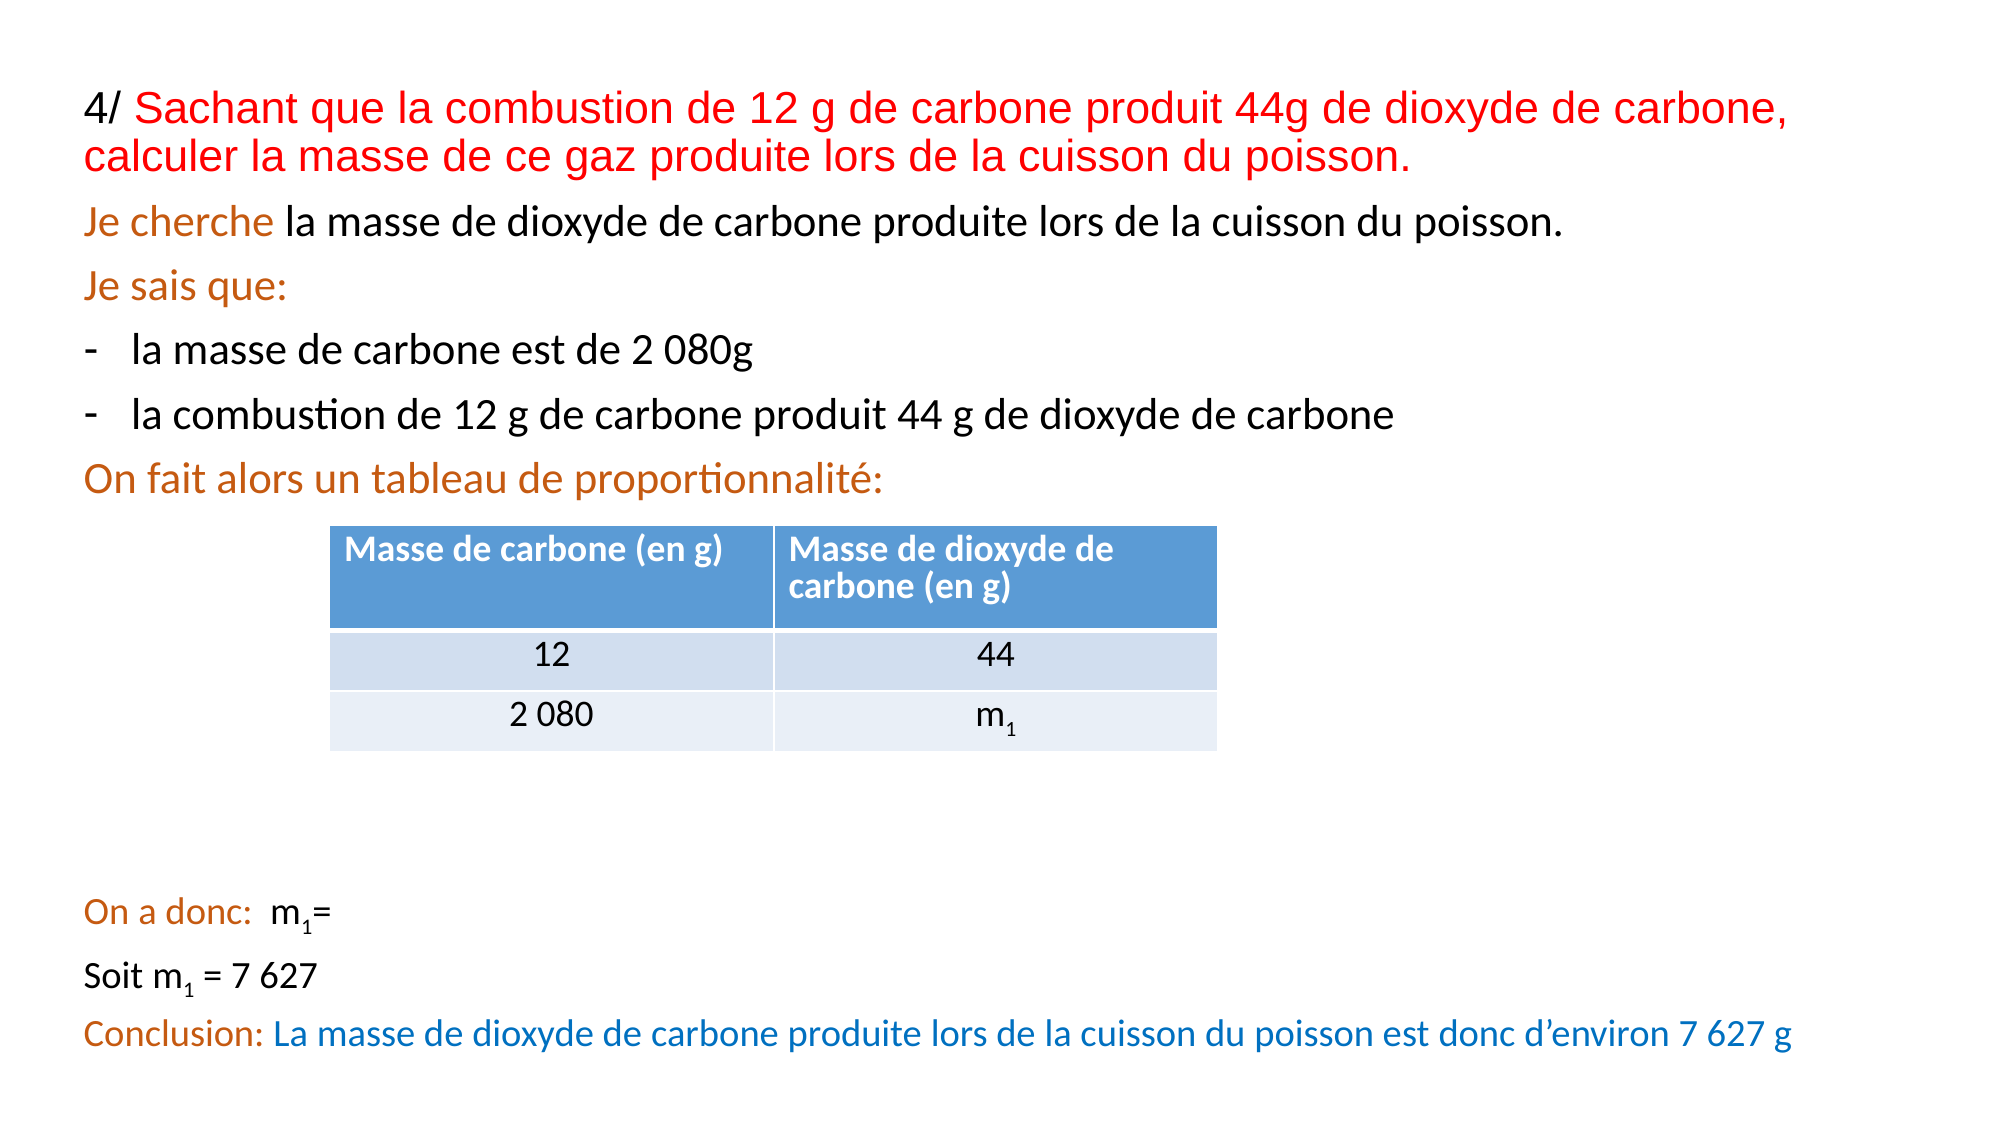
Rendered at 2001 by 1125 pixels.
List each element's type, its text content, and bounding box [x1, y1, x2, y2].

table_header Masse de carbone (en g) [330, 526, 773, 628]
table_cell 12 [330, 633, 773, 690]
table_cell 2 080 [330, 692, 773, 751]
table_cell m1 [775, 692, 1217, 751]
table_header Masse de dioxyde de carbone (en g) [775, 526, 1217, 628]
table_cell 44 [775, 633, 1217, 690]
